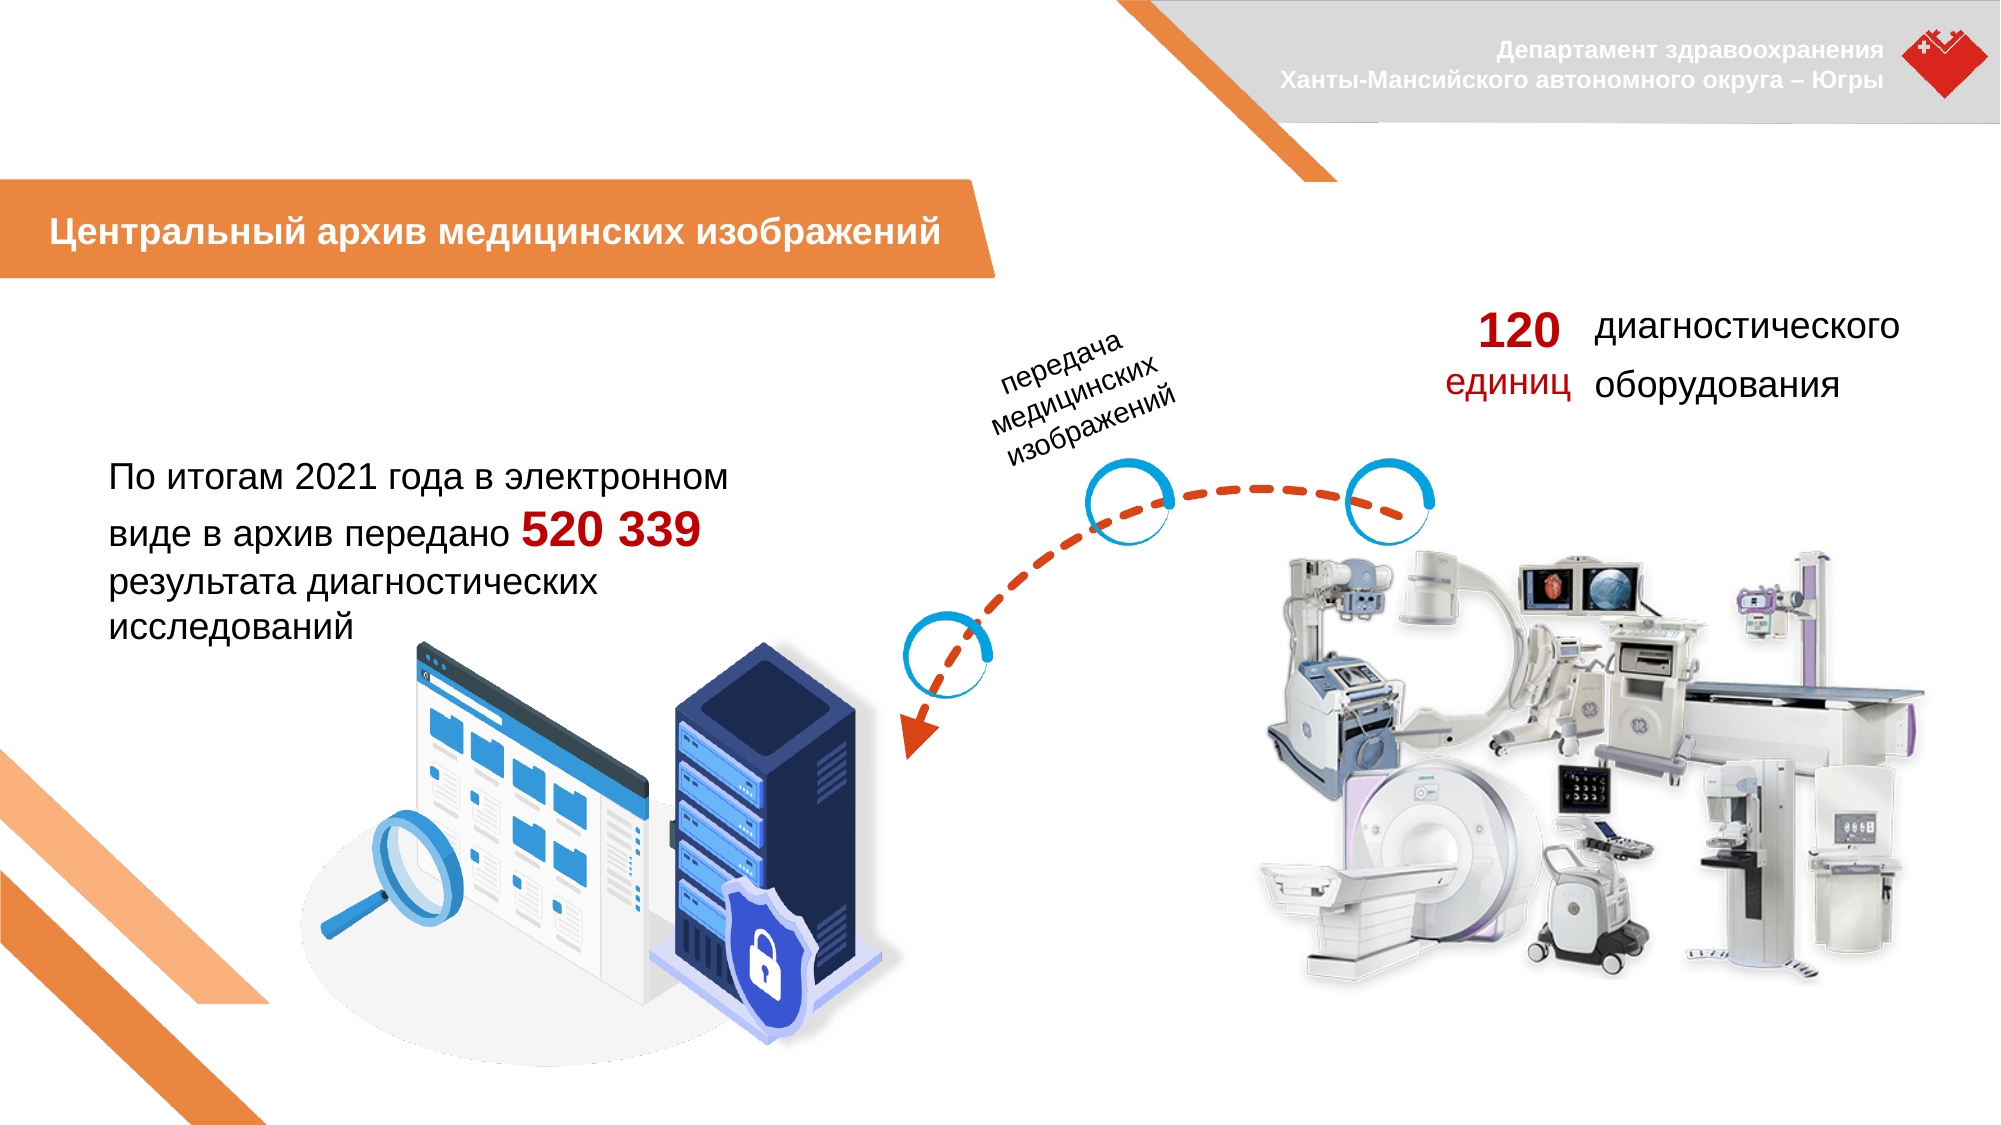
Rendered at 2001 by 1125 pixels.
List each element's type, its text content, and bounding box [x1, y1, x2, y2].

picture [1116, 0, 2000, 182]
text_box 120 единиц [1430, 289, 1579, 410]
text_box [957, 488, 1332, 850]
text_box передача медицинских изображений [955, 295, 1199, 487]
text_box По итогам 2021 года в электронном виде в архив передано 520 339 результата диагностических исследований [93, 444, 778, 655]
picture [279, 562, 994, 1125]
picture [0, 745, 270, 1125]
text_box диагностического оборудования [1579, 280, 1927, 413]
text_box [0, 179, 996, 279]
picture [1082, 455, 1176, 550]
picture [1247, 455, 1939, 1012]
text_box Центральный архив медицинских изображений [34, 199, 957, 260]
